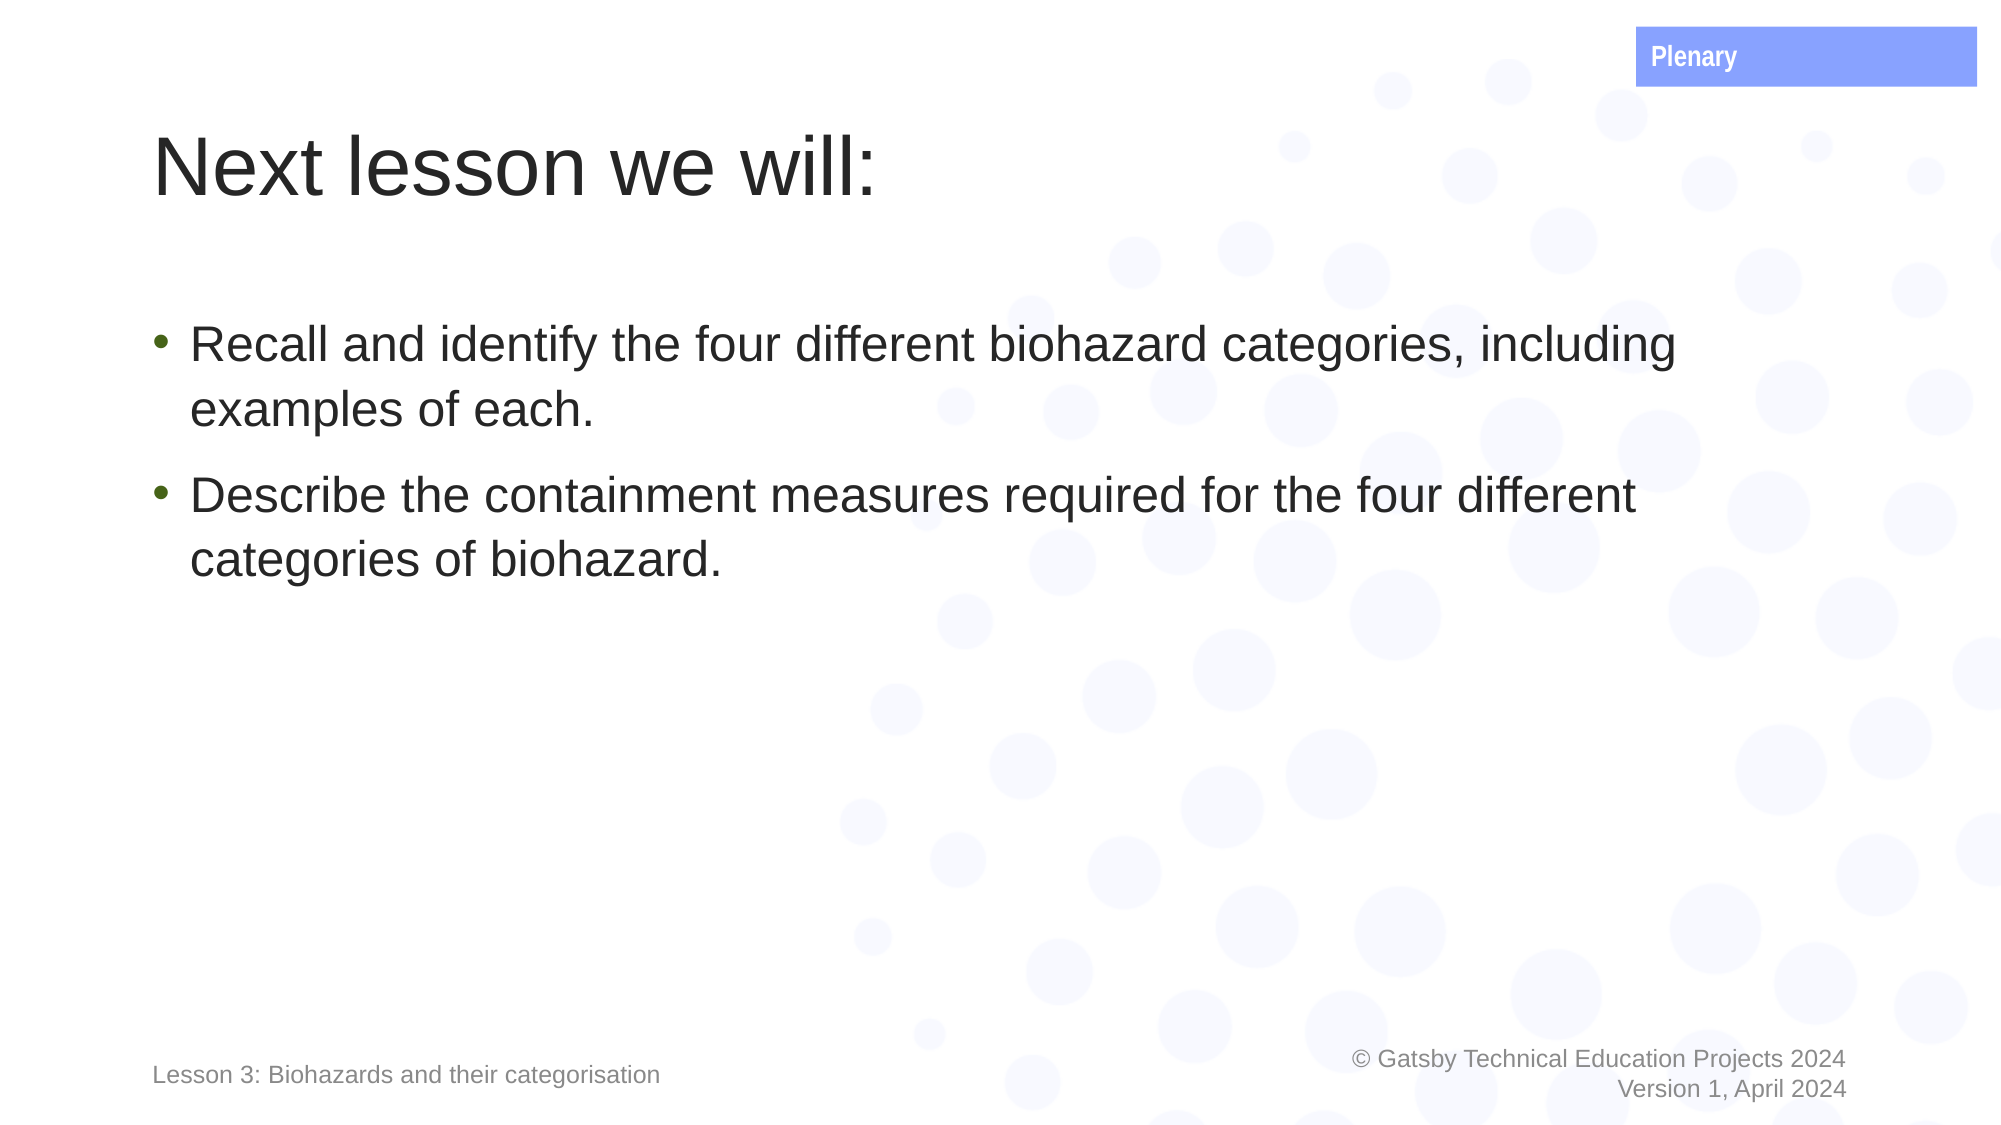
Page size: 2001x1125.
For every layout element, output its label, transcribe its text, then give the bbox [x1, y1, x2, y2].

list Plenary [1636, 26, 1978, 87]
list Lesson 3: Biohazards and their categorisation [137, 1042, 829, 1103]
title Next lesson we will: [137, 59, 1863, 278]
list Recall and identify the four different biohazard categories, including examples of each. Describe the containment measures required for the four different categories of biohazard. [137, 299, 1863, 1014]
